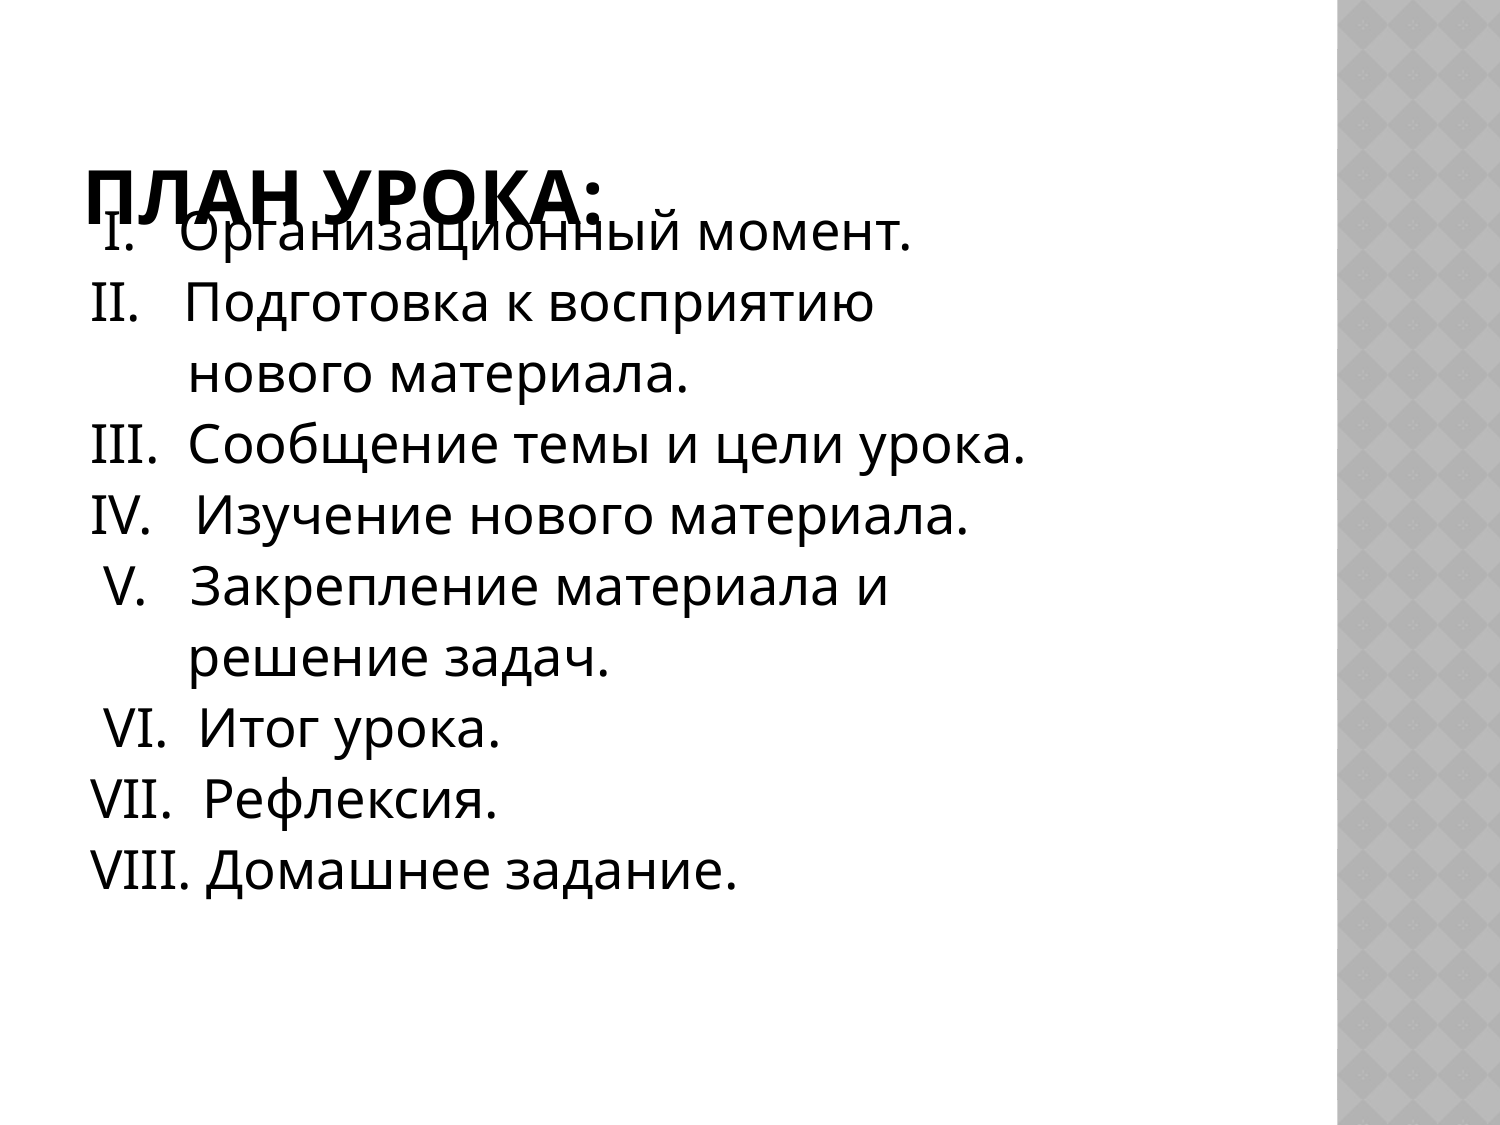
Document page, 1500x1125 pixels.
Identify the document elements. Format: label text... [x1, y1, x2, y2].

title ПЛАН УРОКА: [75, 52, 1263, 196]
list I. Организационный момент. II. Подготовка к восприятию нового материала. III. Сообщение темы и цели урока. IV. Изучение нового материала. V. Закрепление материала и решение задач. VI. Итог урока. VII. Рефлексия. VIII. Домашнее задание. [74, 196, 1426, 1125]
